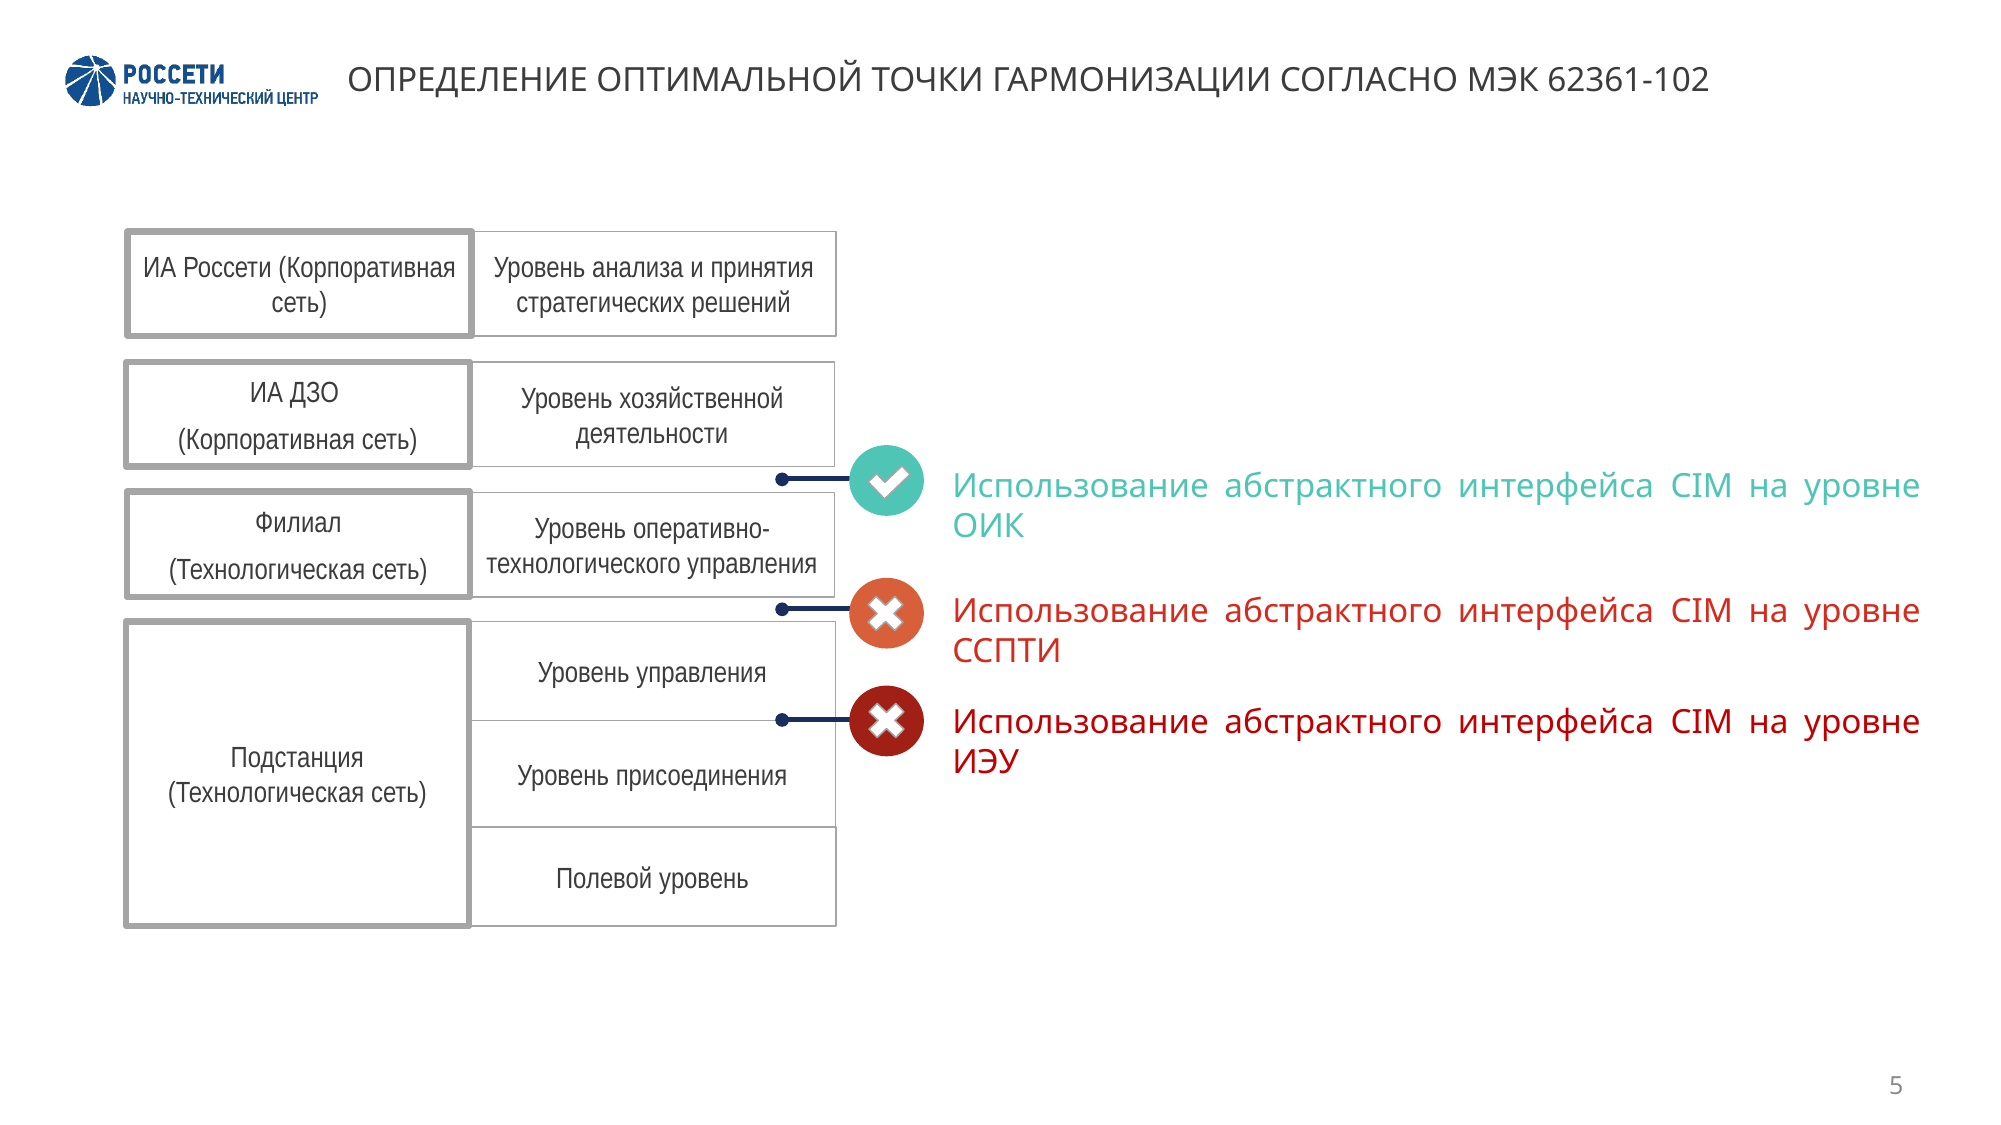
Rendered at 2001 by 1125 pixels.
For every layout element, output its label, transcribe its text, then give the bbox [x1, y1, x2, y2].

text_box [847, 443, 927, 518]
text_box [868, 463, 913, 502]
text_box [773, 470, 791, 489]
text_box [773, 600, 791, 619]
text_box ИА Россети (Корпоративная сеть) [125, 229, 474, 338]
text_box Уровень анализа и принятия стратегических решений [474, 229, 838, 338]
text_box [847, 575, 927, 651]
text_box Подстанция (Технологическая сеть) [124, 619, 471, 928]
text_box Полевой уровень [471, 825, 838, 928]
text_box Уровень оперативно-технологического управления [472, 491, 837, 599]
text_box Уровень хозяйственной деятельности [472, 360, 837, 469]
text_box Уровень присоединения [471, 723, 837, 829]
text_box [847, 683, 927, 759]
text_box Использование абстрактного интерфейса CIM на уровне ИЭУ [937, 692, 1936, 788]
text_box Филиал (Технологическая сеть) [125, 489, 472, 599]
text_box ИА ДЗО (Корпоративная сеть) [124, 360, 472, 469]
text_box [866, 701, 907, 740]
text_box Уровень управления [471, 619, 837, 723]
text_box Использование абстрактного интерфейса CIM на уровне ОИК [937, 457, 1936, 552]
text_box [773, 711, 791, 729]
text_box [865, 594, 906, 633]
text_box Использование абстрактного интерфейса CIM на уровне ССПТИ [937, 582, 1936, 677]
picture [55, 41, 325, 118]
title ОПРЕДЕЛЕНИЕ ОПТИМАЛЬНОЙ ТОЧКИ ГАРМОНИЗАЦИИ СОГЛАСНО МЭК 62361-102 [347, 62, 1904, 133]
